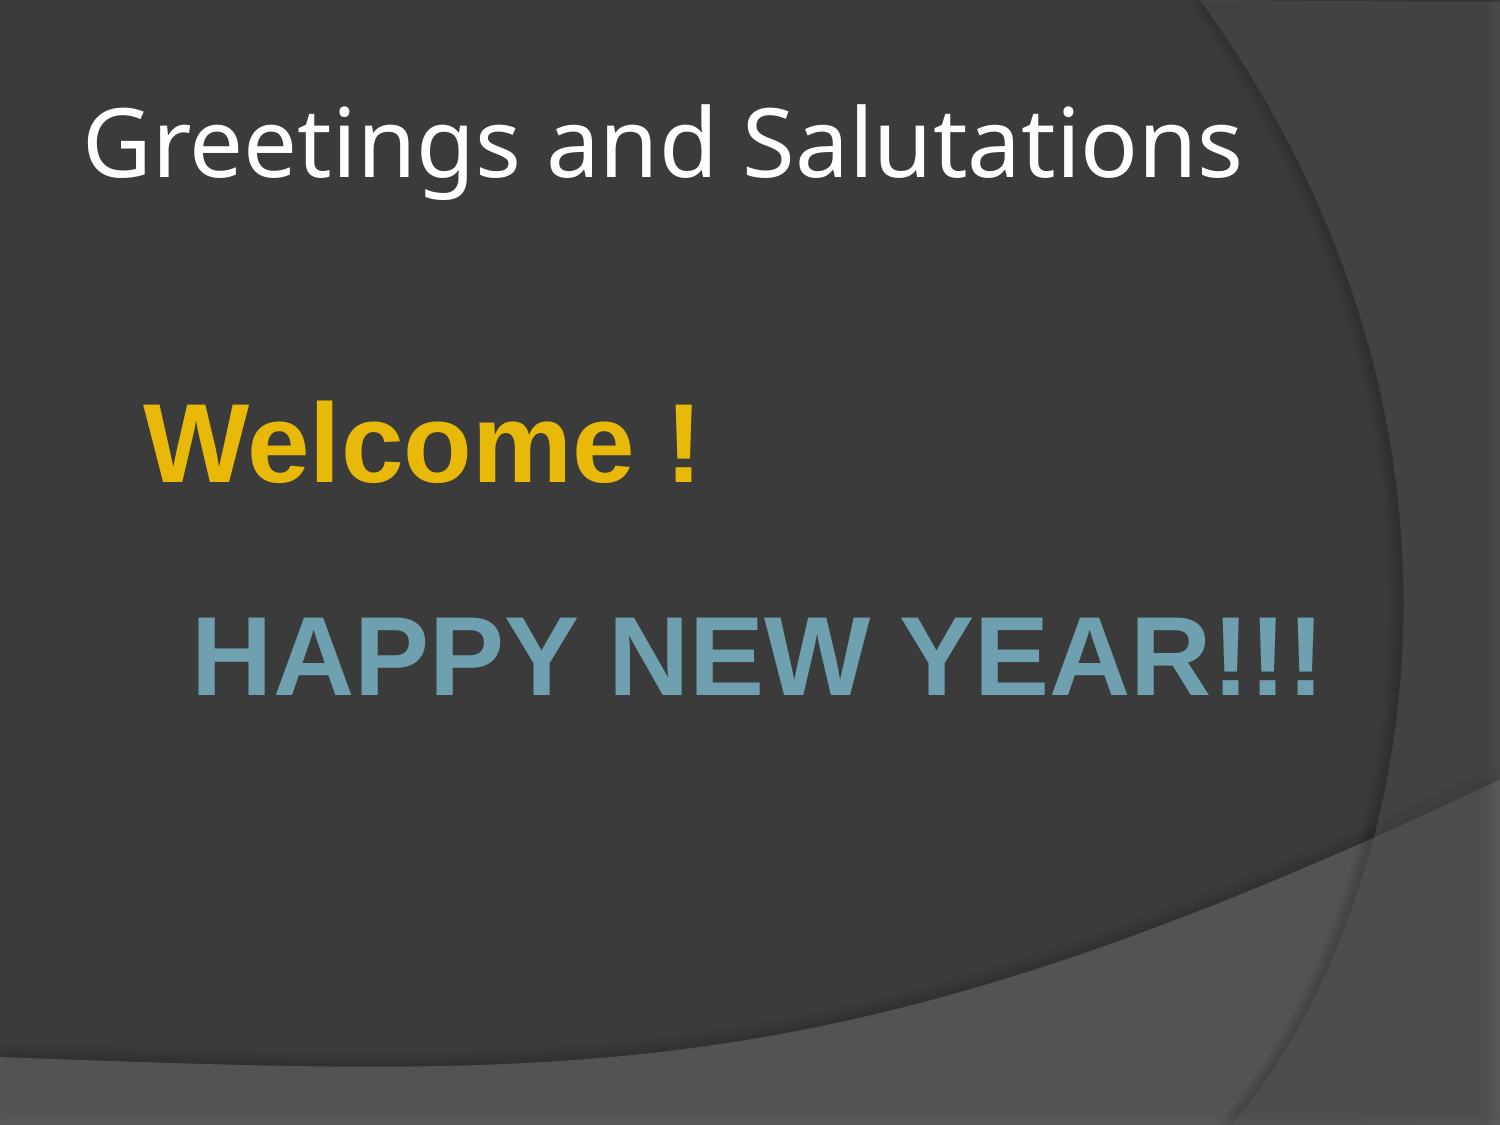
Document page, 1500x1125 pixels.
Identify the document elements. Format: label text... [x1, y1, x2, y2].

text_box Happy New Year!!! [176, 574, 1341, 725]
title Greetings and Salutations [75, 45, 1301, 233]
text_box Welcome ! [128, 362, 719, 513]
